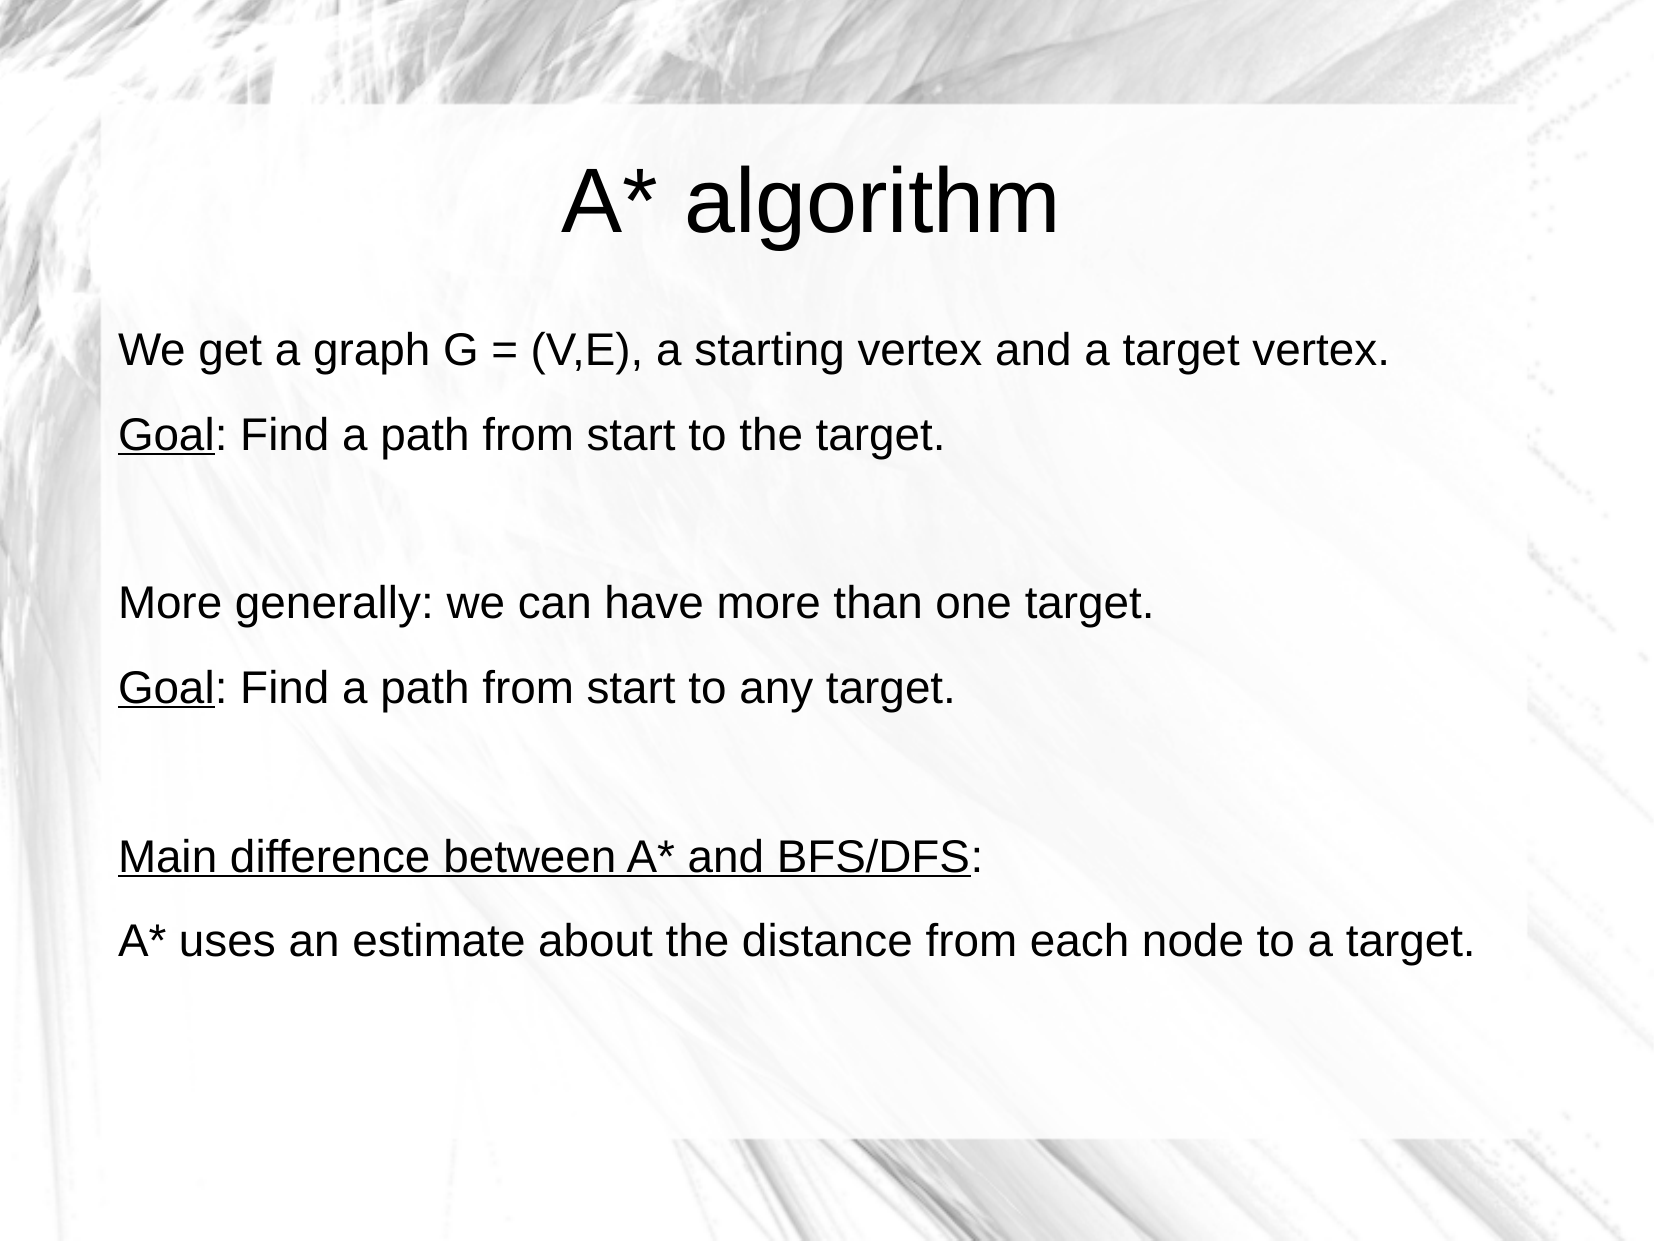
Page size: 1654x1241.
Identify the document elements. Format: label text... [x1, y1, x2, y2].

picture [0, 0, 1654, 1241]
list We get a graph G = (V,E), a starting vertex and a target vertex. Goal: Find a path from start to the target. More generally: we can have more than one target. Goal: Find a path from start to any target. Main difference between A* and BFS/DFS: A* uses an estimate about the distance from each node to a target. [118, 319, 1571, 1102]
title A* algorithm [118, 112, 1506, 281]
